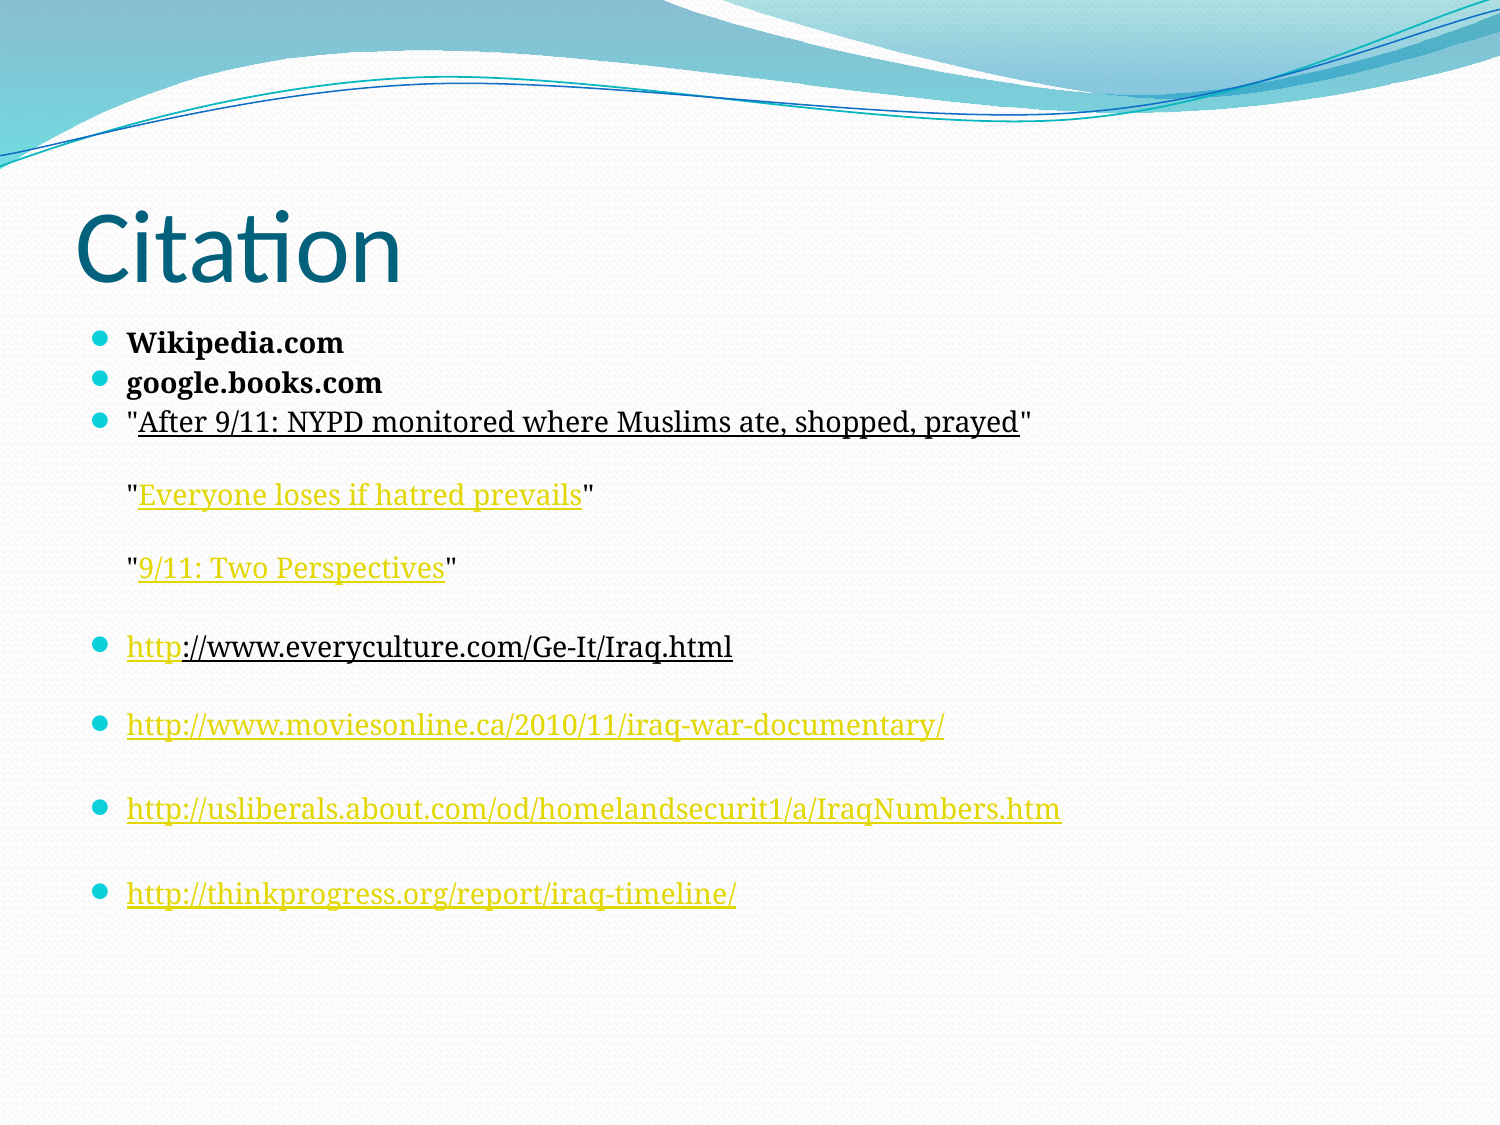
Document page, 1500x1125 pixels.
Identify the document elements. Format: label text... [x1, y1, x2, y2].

list Wikipedia.com google.books.com "After 9/11: NYPD monitored where Muslims ate, shopped, prayed" "Everyone loses if hatred prevails" "9/11: Two Perspectives" http://www.everyculture.com/Ge-It/Iraq.html http://www.moviesonline.ca/2010/11/iraq-war-documentary/ http://usliberals.about.com/od/homelandsecurit1/a/IraqNumbers.htm http://thinkprogress.org/report/iraq-timeline/ [75, 317, 1425, 1038]
title Citation [75, 115, 1425, 303]
